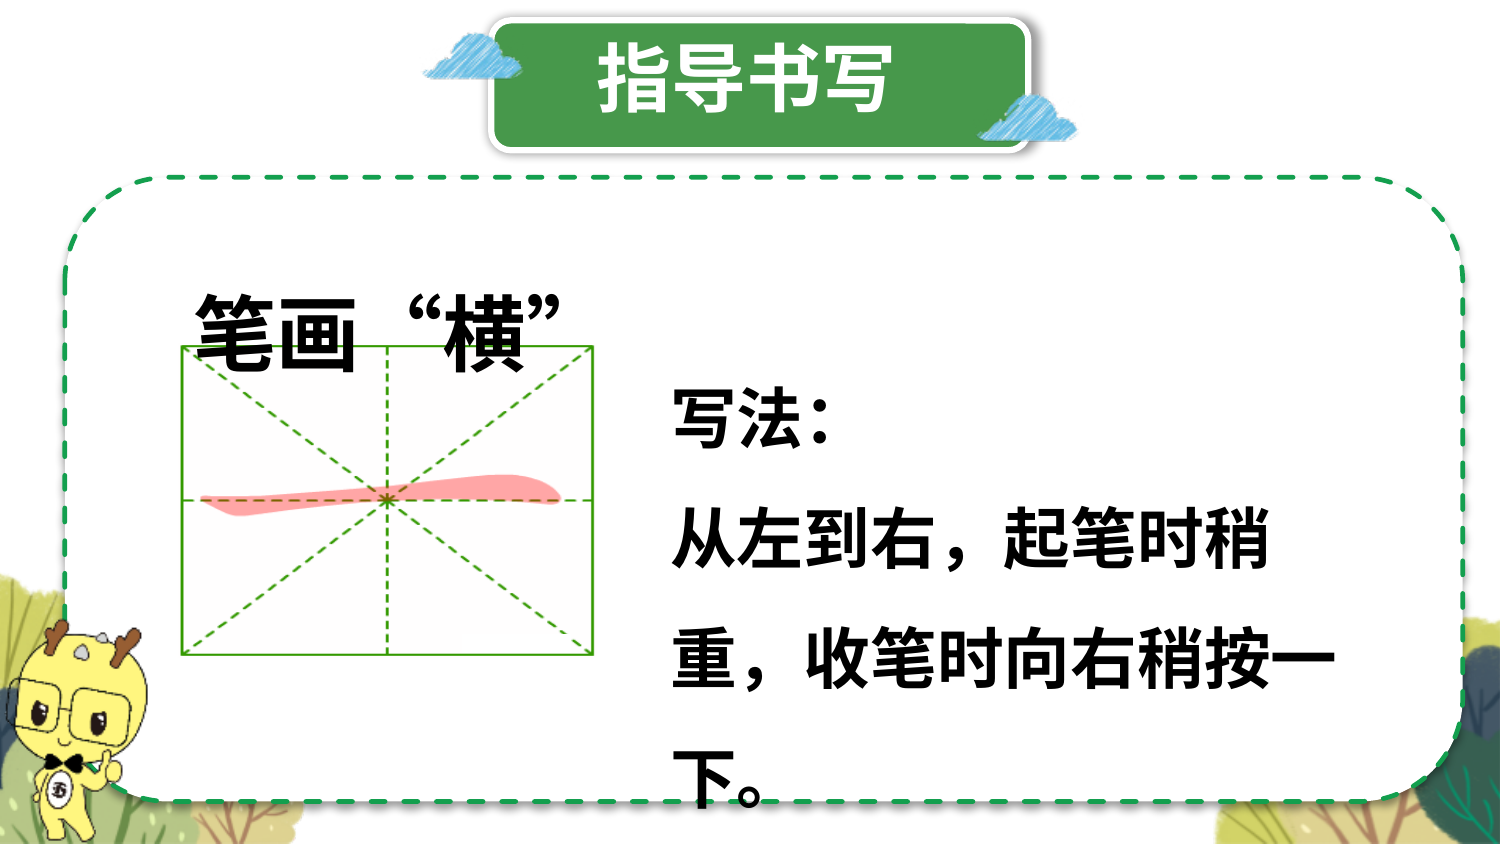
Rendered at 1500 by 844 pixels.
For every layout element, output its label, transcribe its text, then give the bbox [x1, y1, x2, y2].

picture [178, 343, 597, 658]
picture [961, 81, 1104, 172]
picture [1184, 550, 1500, 844]
text_box 指导书写 [581, 24, 934, 130]
text_box 笔画“横” [178, 244, 640, 390]
text_box 写法： 从左到右，起笔时稍重，收笔时向右稍按一下。 [655, 330, 1388, 825]
picture [0, 549, 313, 844]
picture [407, 20, 548, 109]
